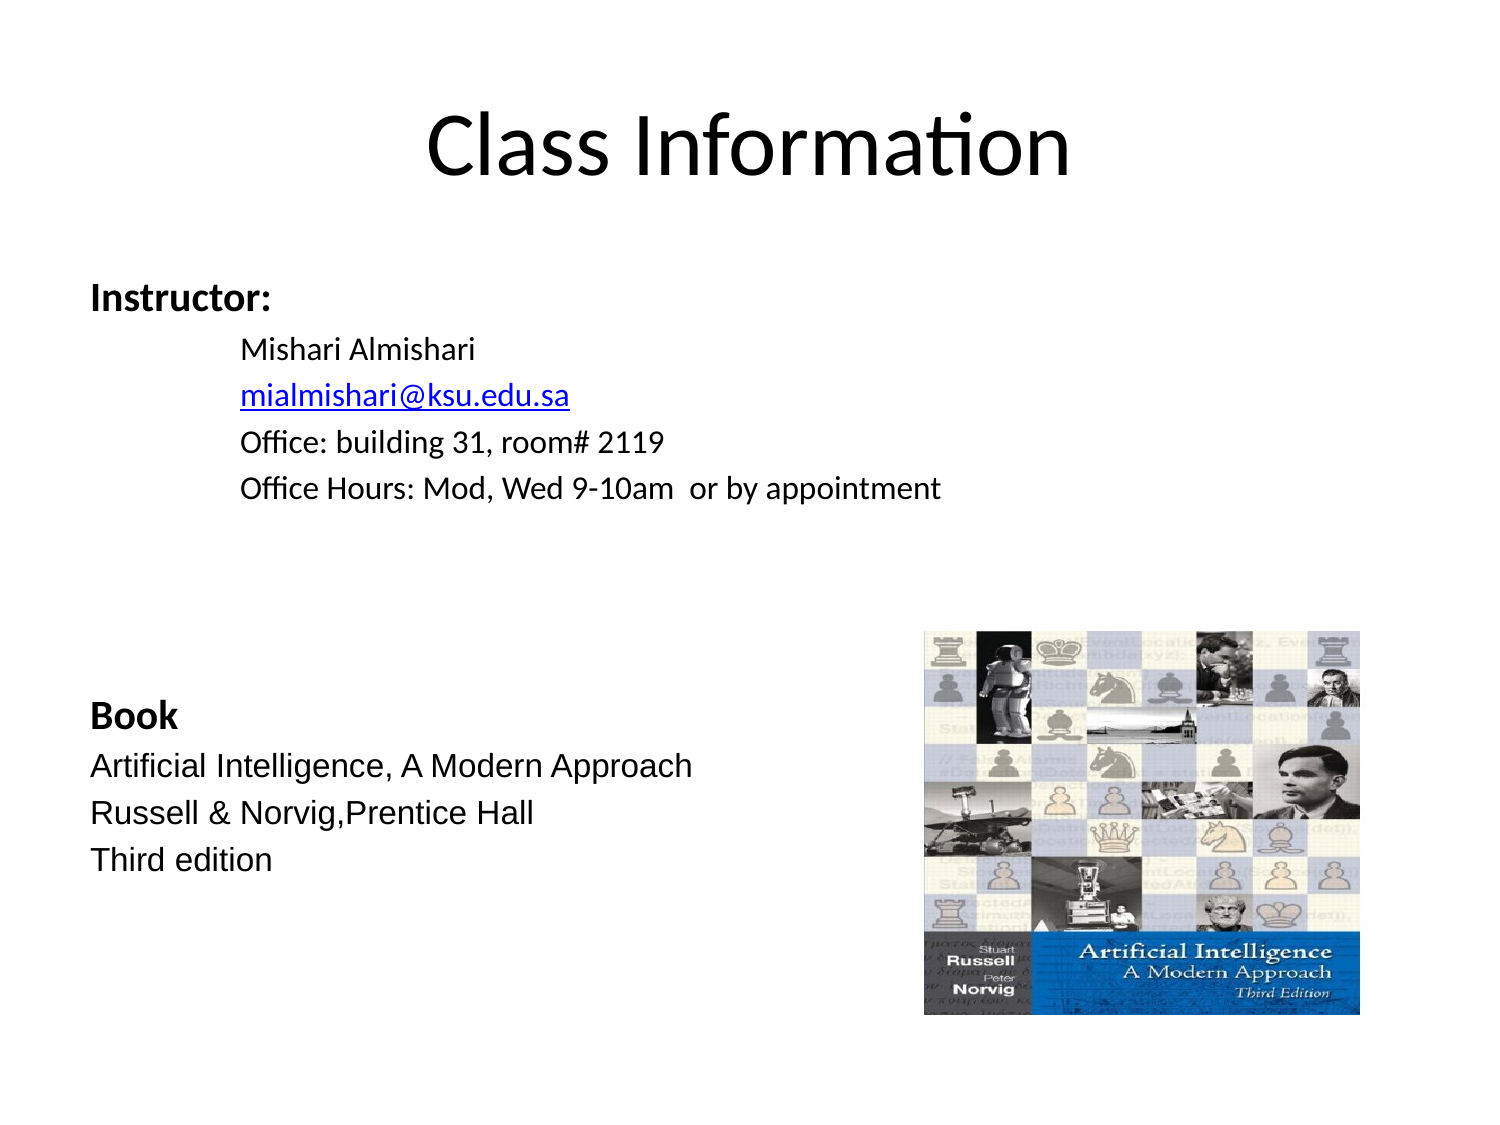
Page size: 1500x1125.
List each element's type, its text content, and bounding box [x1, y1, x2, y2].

list Instructor: Mishari Almishari mialmishari@ksu.edu.sa Office: building 31, room# 2119 Office Hours: Mod, Wed 9-10am or by appointment Book Artificial Intelligence, A Modern Approach Russell & Norvig,Prentice Hall Third edition [75, 262, 1425, 1005]
title Class Information [75, 45, 1425, 233]
picture [860, 630, 1426, 1015]
